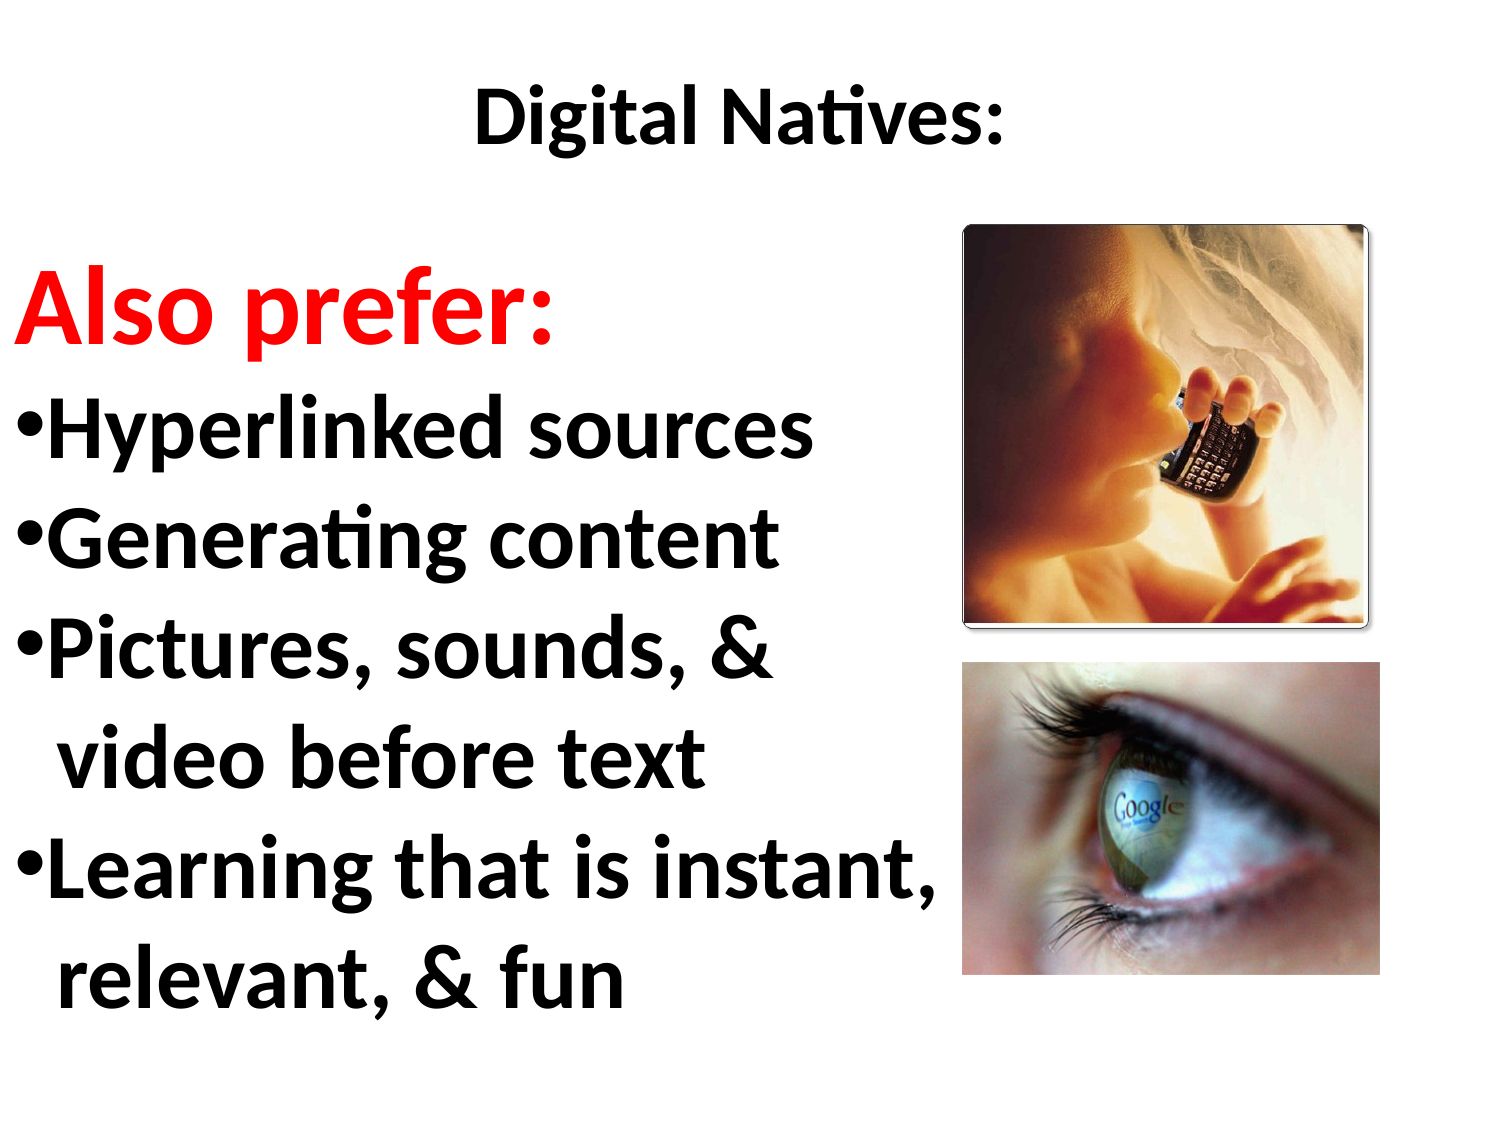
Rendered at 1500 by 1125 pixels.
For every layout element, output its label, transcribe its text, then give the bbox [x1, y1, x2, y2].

picture [962, 224, 1376, 635]
picture [962, 662, 1380, 976]
text_box Also prefer: Hyperlinked sources Generating content Pictures, sounds, & video before text Learning that is instant, relevant, & fun [0, 224, 1100, 1035]
title Digital Natives: [75, 50, 1425, 263]
